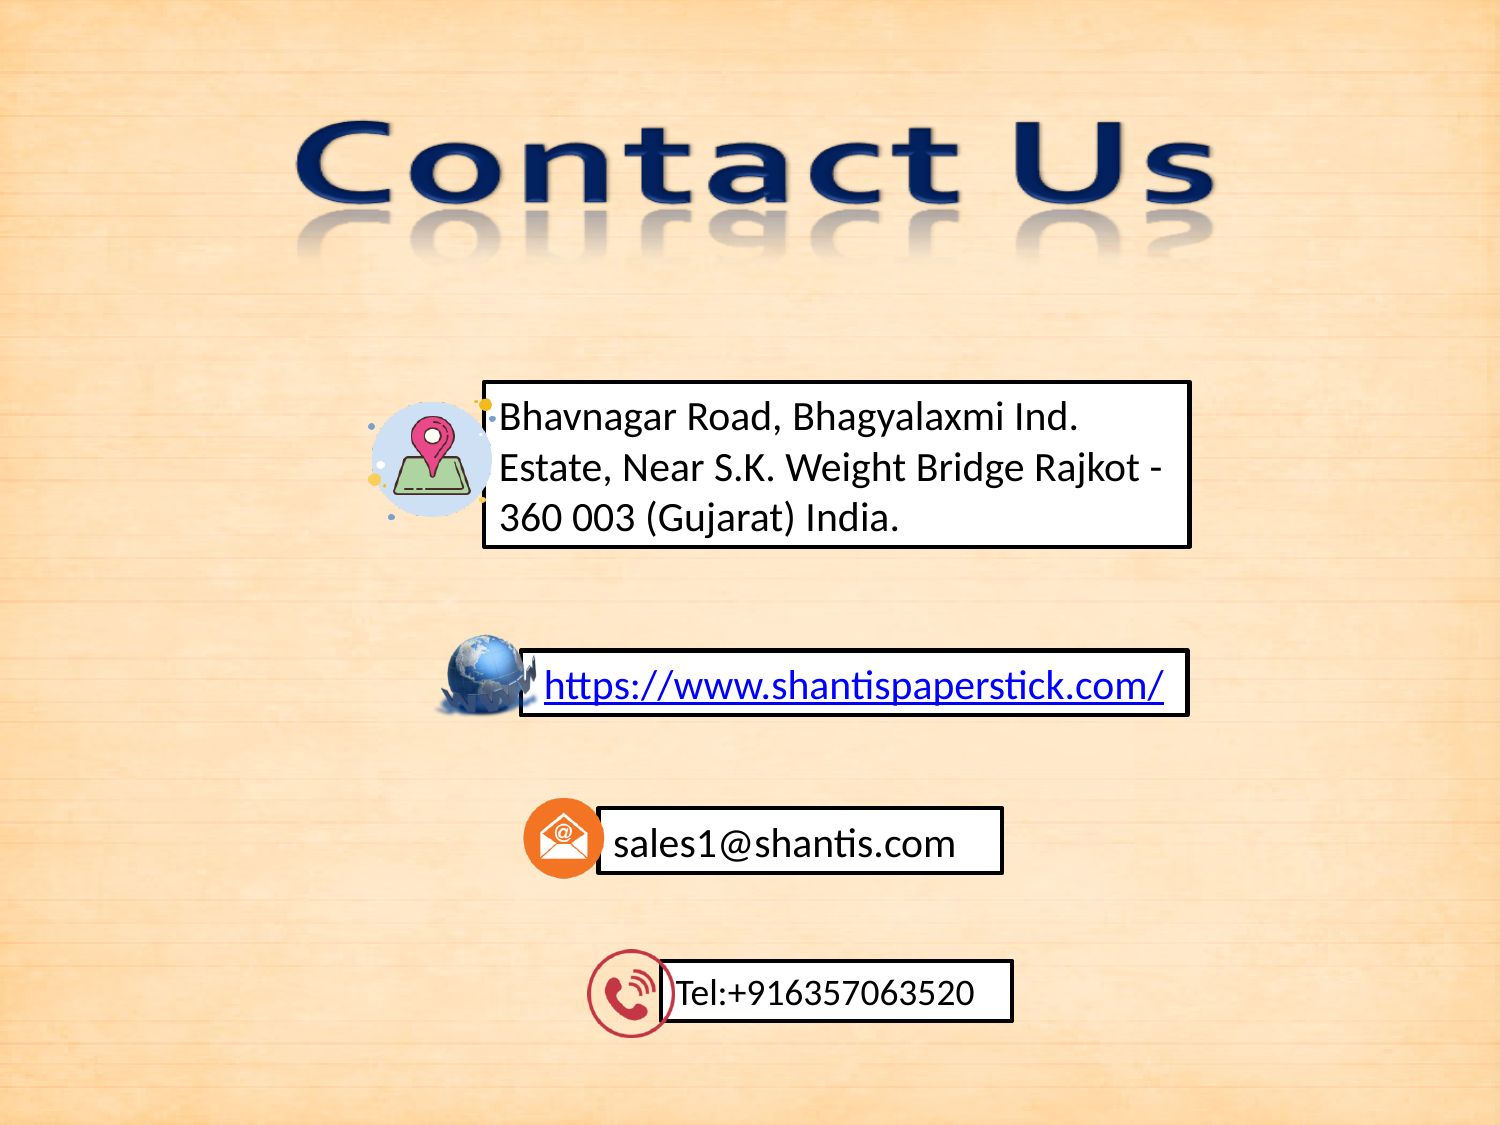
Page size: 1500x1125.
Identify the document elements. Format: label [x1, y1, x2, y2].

text_box [512, 787, 1003, 888]
text_box [349, 381, 1190, 549]
text_box [587, 949, 1013, 1038]
text_box [420, 625, 1188, 720]
picture [0, 0, 1500, 1125]
